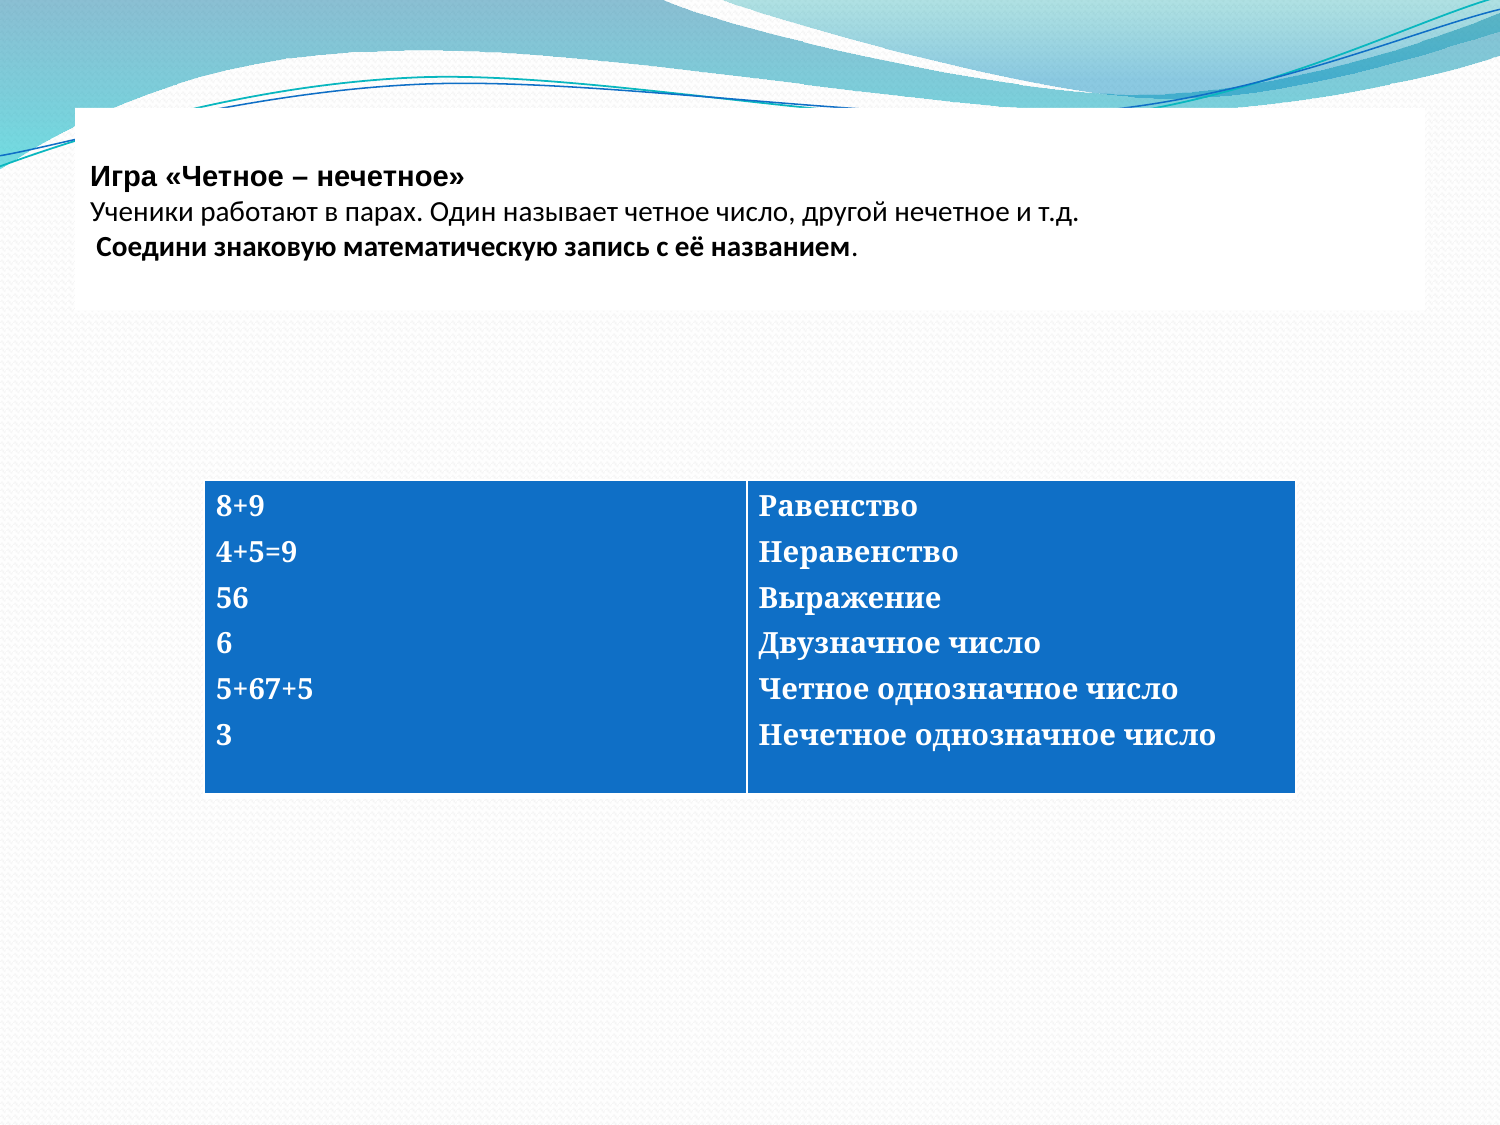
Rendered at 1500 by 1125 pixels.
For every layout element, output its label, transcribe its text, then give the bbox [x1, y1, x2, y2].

table_header Равенство Неравенство Выражение Двузначное число Четное однозначное число Нечетное однозначное число [748, 481, 1295, 793]
title Игра «Четное – нечетное» Ученики работают в парах. Один называет четное число, другой нечетное и т.д. Соедини знаковую математическую запись с её названием. [75, 107, 1425, 311]
table_header 8+9 4+5=9 56 6 5+67+5 3 [205, 481, 746, 793]
